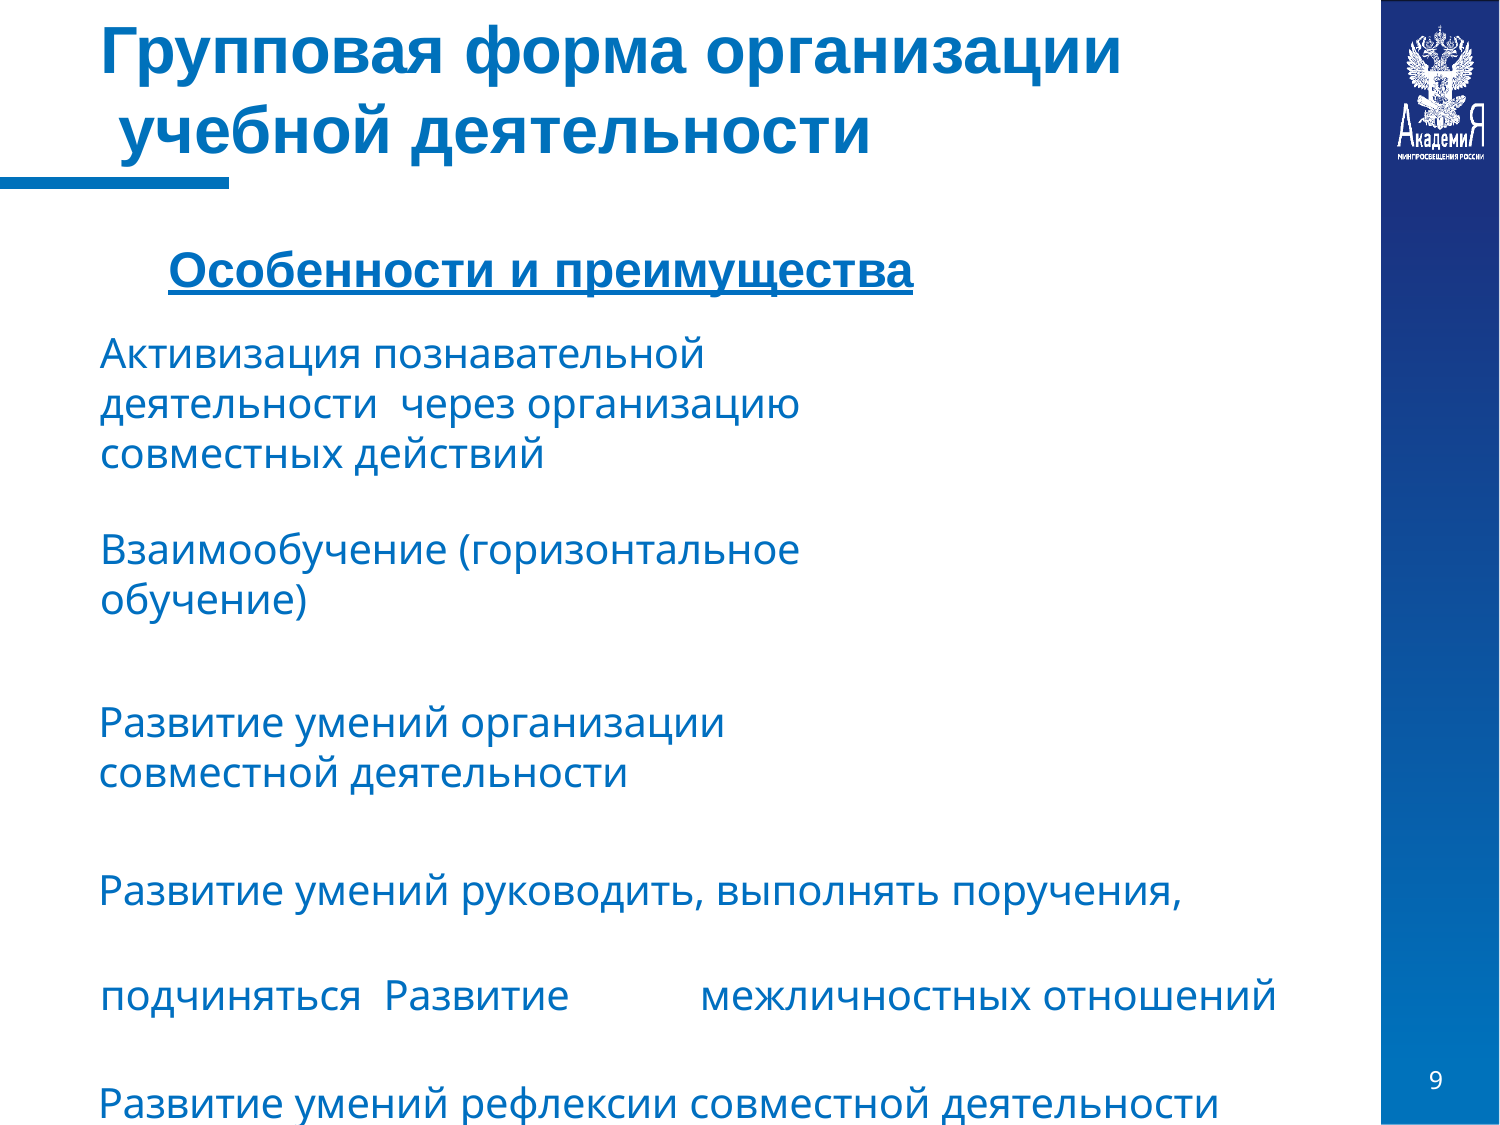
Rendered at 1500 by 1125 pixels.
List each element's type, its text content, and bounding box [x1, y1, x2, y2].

title Групповая форма организации учебной деятельности [98, 4, 1134, 195]
text_box Особенности и преимущества Активизация познавательной деятельности через организацию совместных действий Взаимообучение (горизонтальное обучение) Развитие умений организации совместной деятельности Развитие умений руководить, выполнять поручения, подчиняться Развитие межличностных отношений Развитие умений рефлексии совместной деятельности [96, 234, 1373, 1125]
picture [1381, 0, 1500, 1125]
slide_number 14 [1422, 1069, 1464, 1125]
